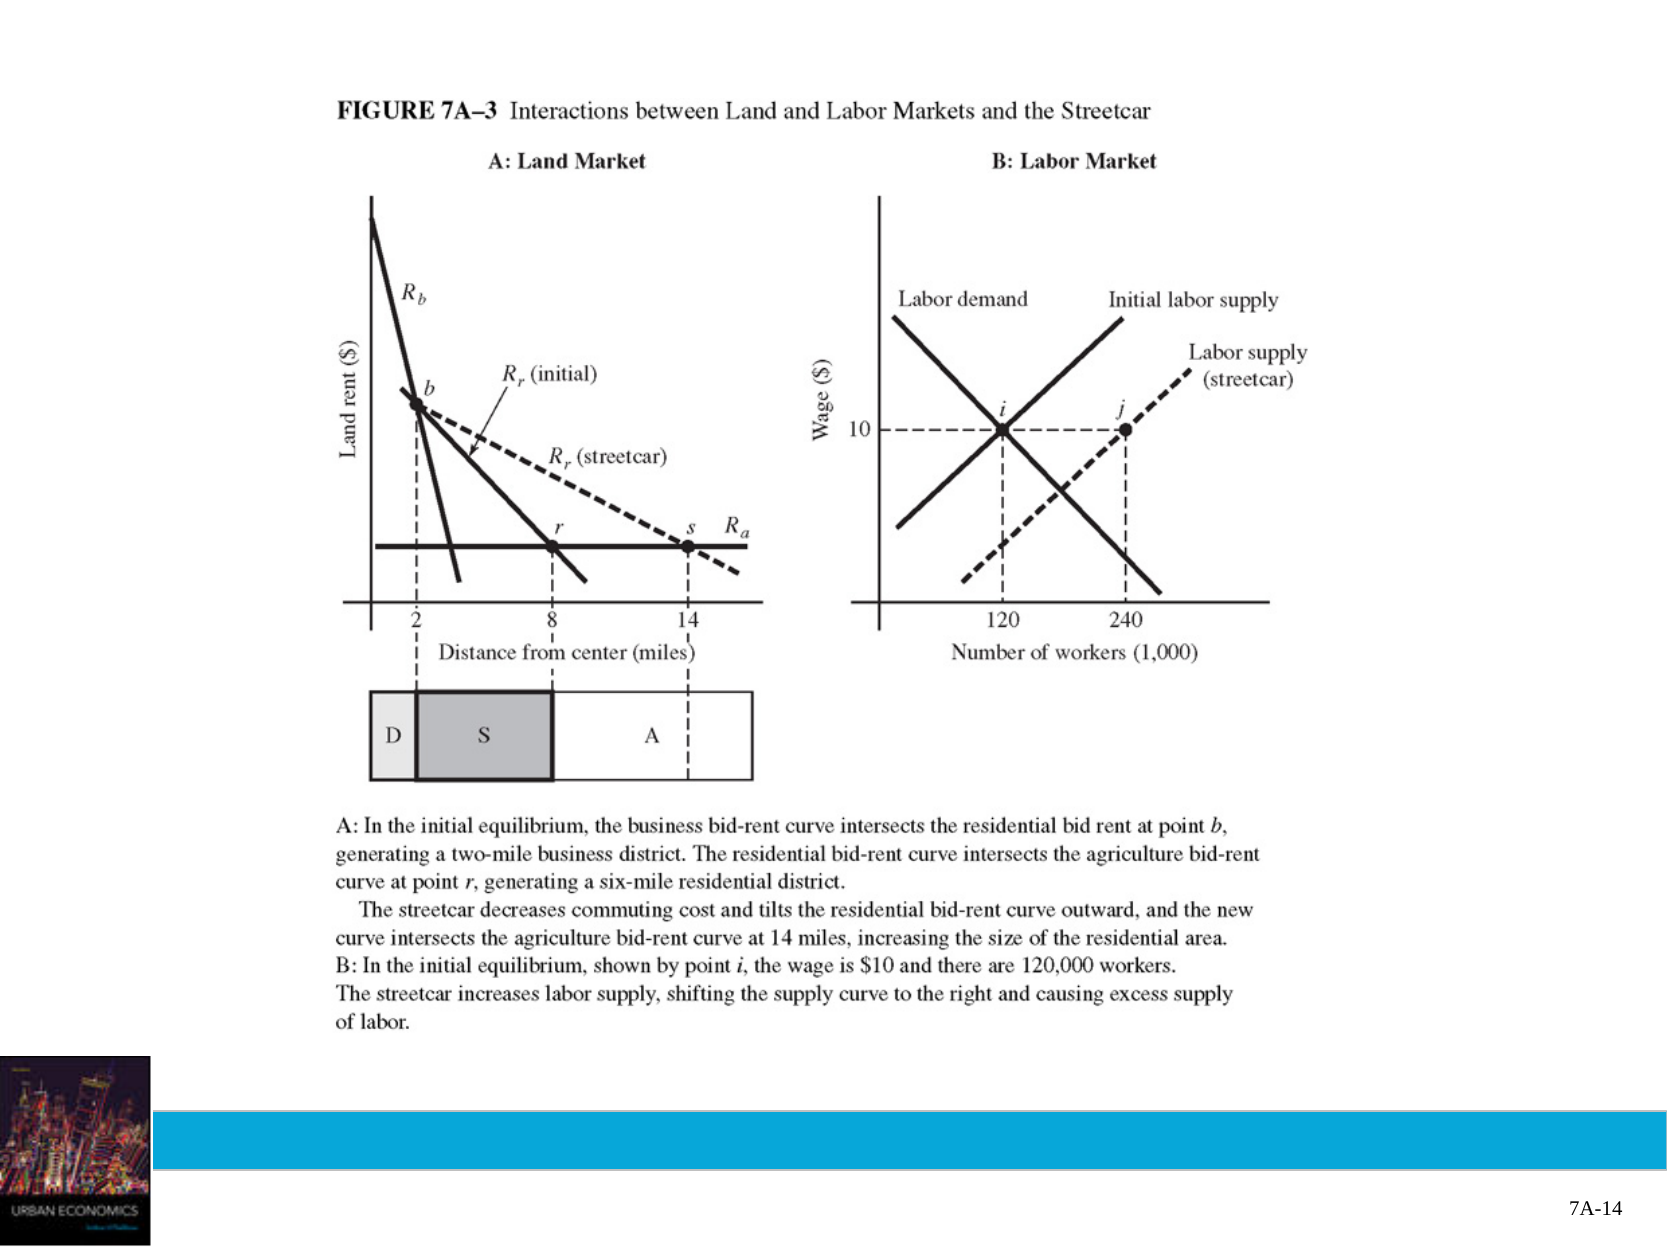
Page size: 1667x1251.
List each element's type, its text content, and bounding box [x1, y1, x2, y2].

text_box 7A-14 [1536, 1187, 1656, 1239]
picture [330, 98, 1309, 1033]
picture [0, 1056, 153, 1250]
